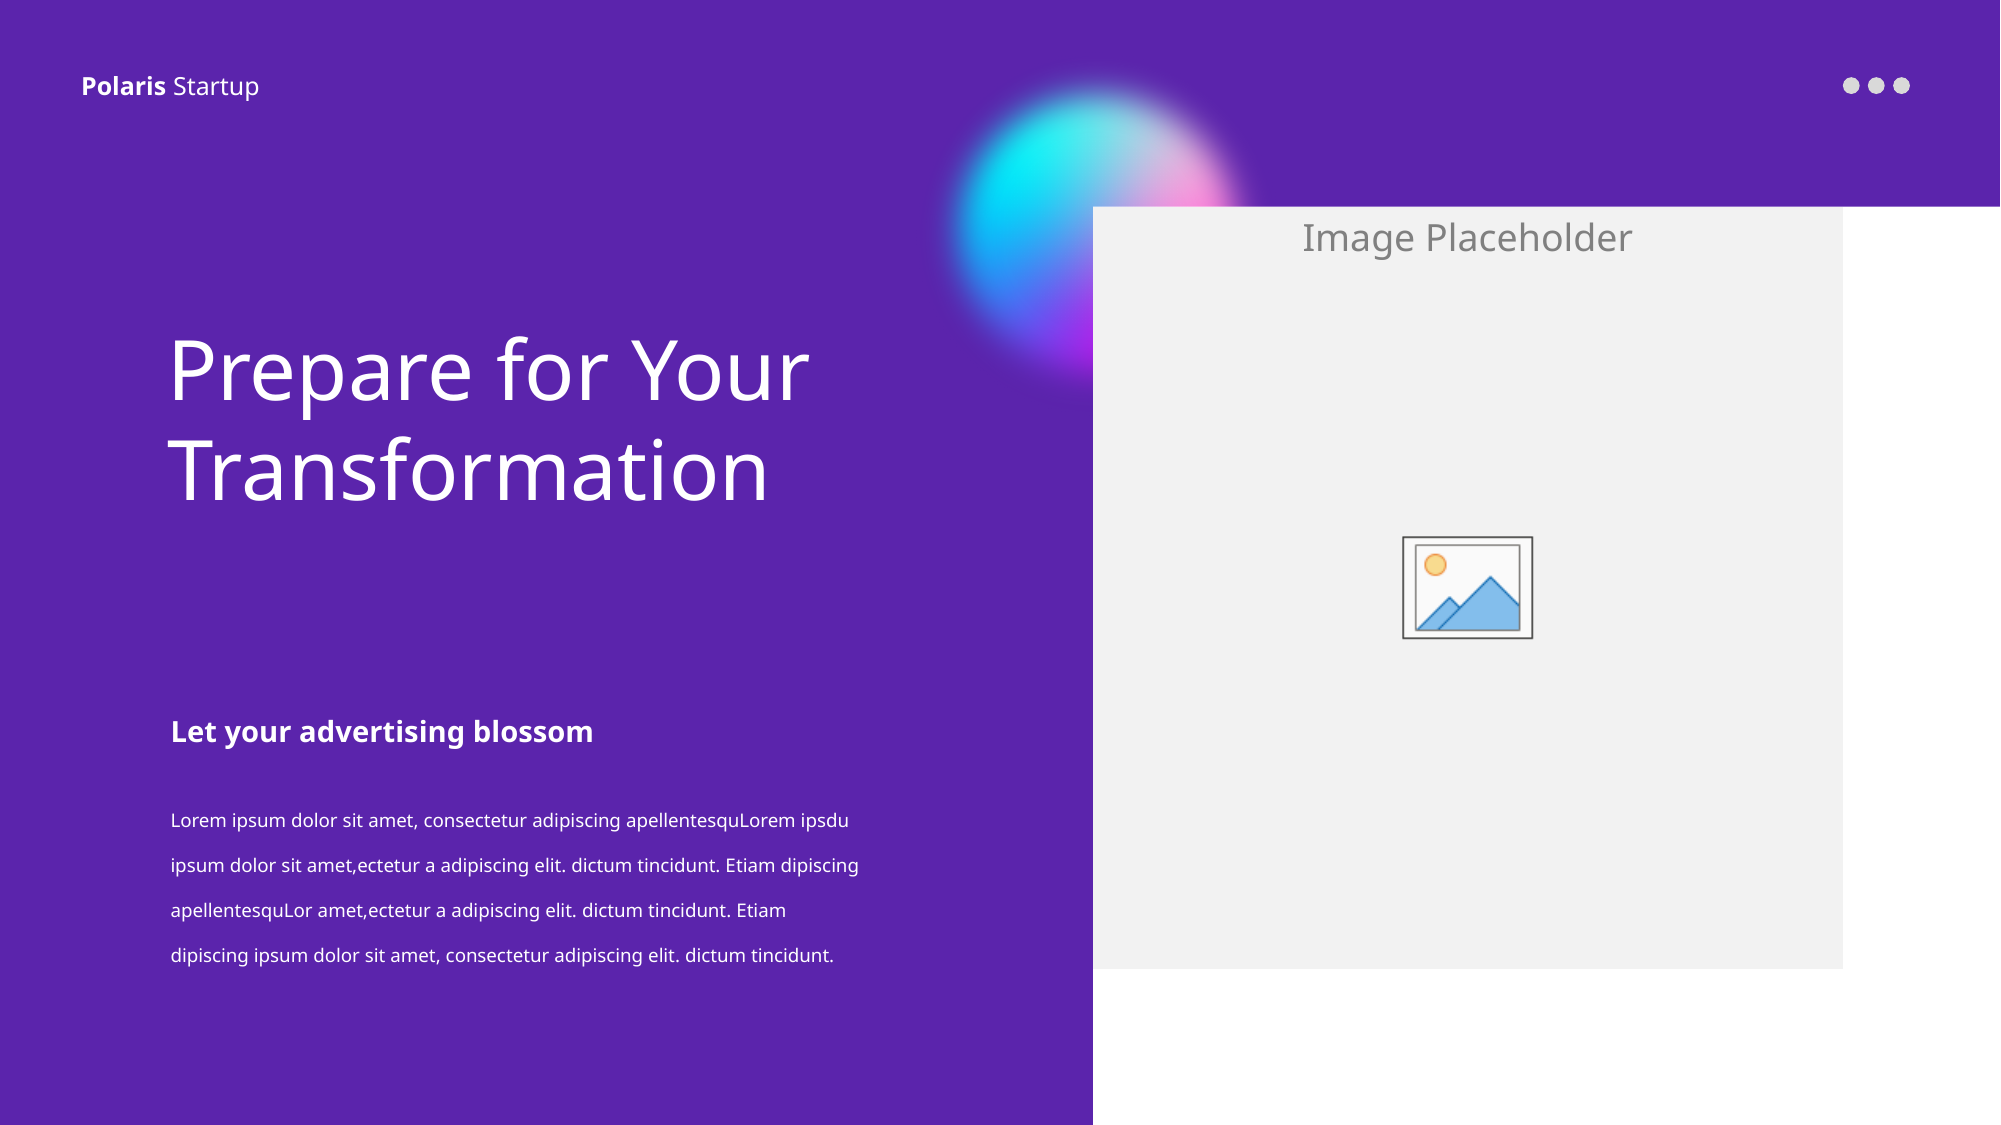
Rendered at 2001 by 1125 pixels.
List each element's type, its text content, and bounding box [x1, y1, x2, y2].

text_box [1092, 206, 2000, 1125]
text_box Let your advertising blossom [155, 706, 672, 756]
text_box Polaris Startup [66, 62, 328, 108]
text_box Prepare for Your Transformation [152, 310, 882, 525]
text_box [1842, 77, 1910, 94]
picture [845, 0, 1843, 970]
text_box Lorem ipsum dolor sit amet, consectetur adipiscing apellentesquLorem ipsdu ipsum dolor sit amet,ectetur a adipiscing elit. dictum tincidunt. Etiam dipiscing apellentesquLor amet,ectetur a adipiscing elit. dictum tincidunt. Etiam dipiscing ipsum dolor sit amet, consectetur adipiscing elit. dictum tincidunt. [155, 778, 882, 974]
